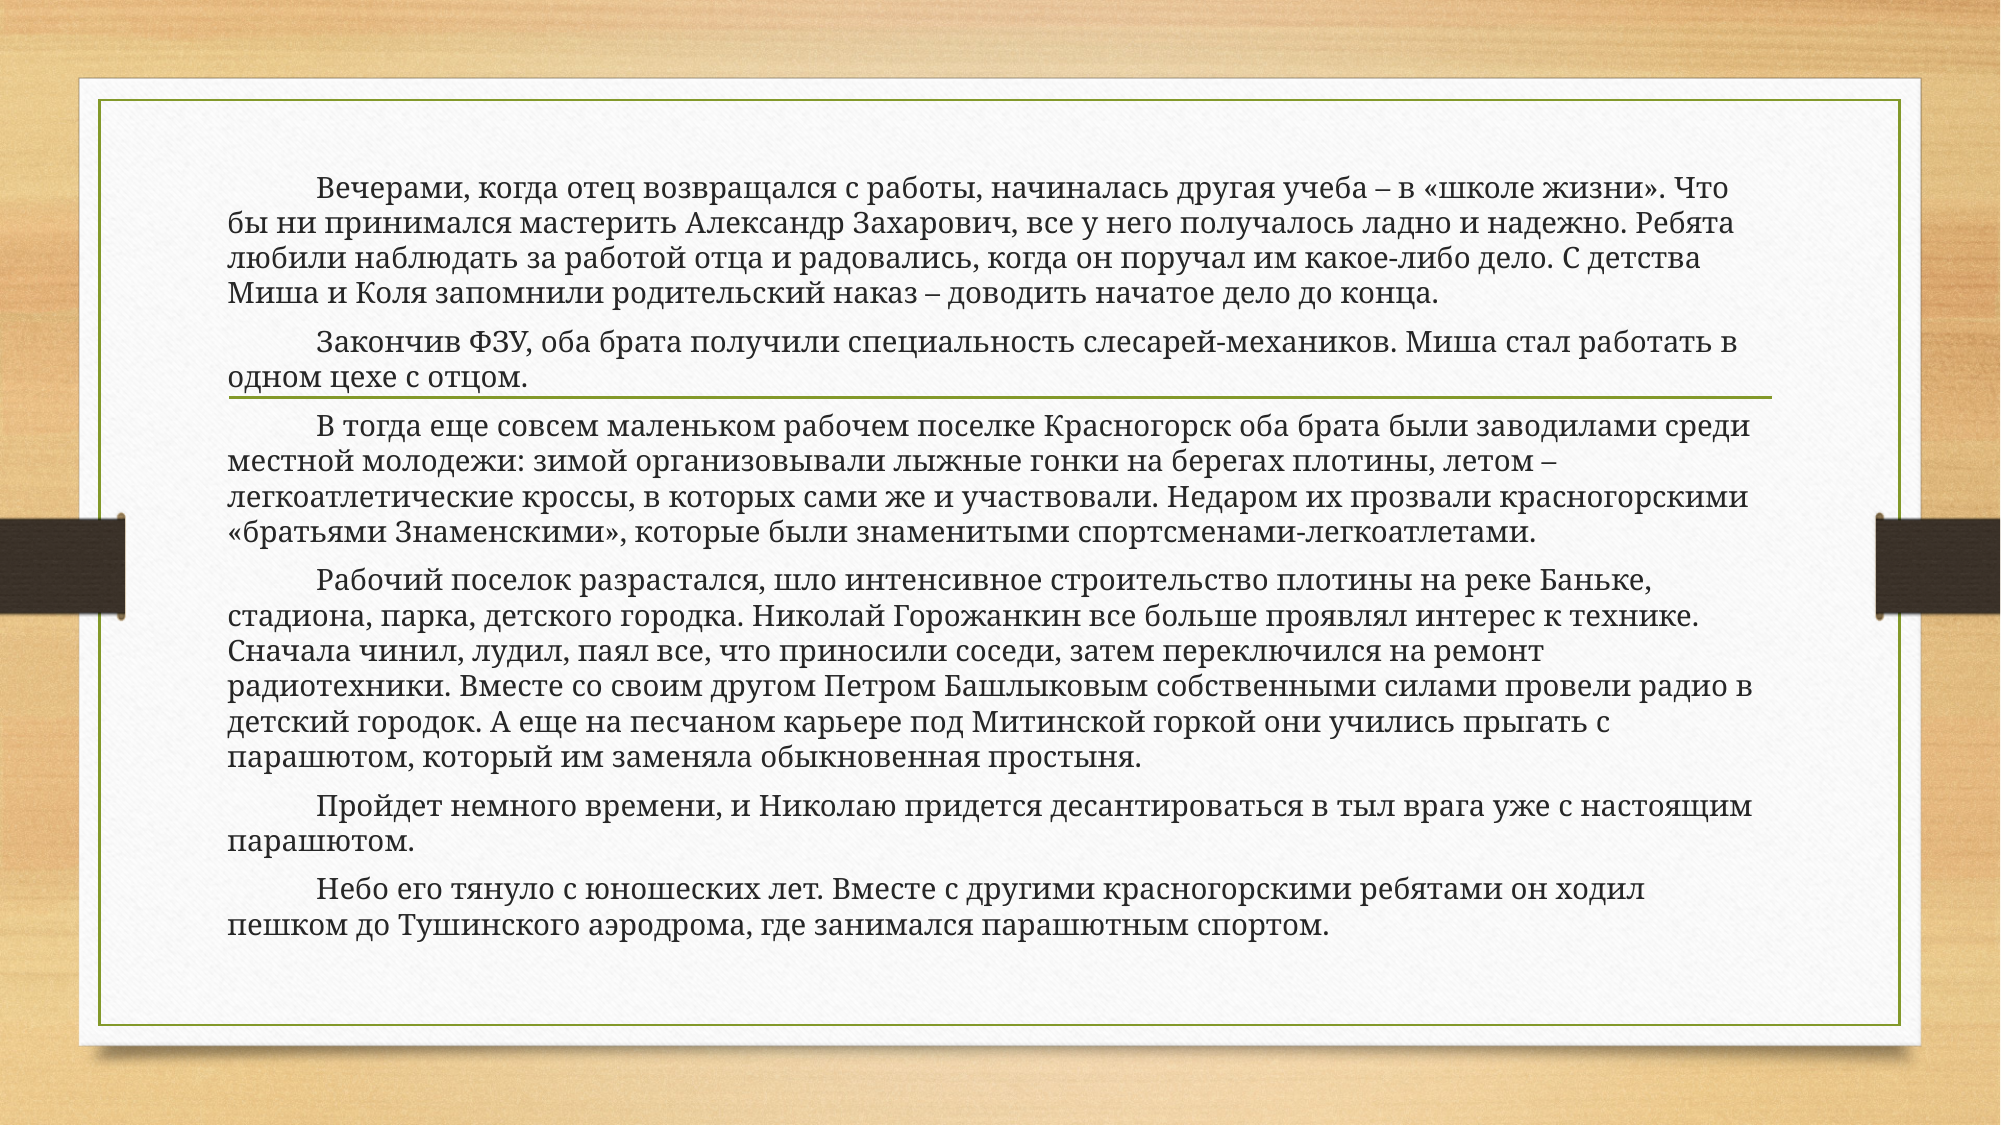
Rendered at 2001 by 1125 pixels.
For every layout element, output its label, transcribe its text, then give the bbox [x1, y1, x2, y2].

picture [0, 0, 2001, 1125]
list Вечерами, когда отец возвращался с работы, начиналась другая учеба – в «школе жизни». Что бы ни принимался мастерить Александр Захарович, все у него получалось ладно и надежно. Ребята любили наблюдать за работой отца и радовались, когда он поручал им какое-либо дело. С детства Миша и Коля запомнили родительский наказ – доводить начатое дело до конца. Закончив ФЗУ, оба брата получили специальность слесарей-механиков. Миша стал работать в одном цехе с отцом. В тогда еще совсем маленьком рабочем поселке Красногорск оба брата были заводилами среди местной молодежи: зимой организовывали лыжные гонки на берегах плотины, летом – легкоатлетические кроссы, в которых сами же и участвовали. Недаром их прозвали красногорскими «братьями Знаменскими», которые были знаменитыми спортсменами-легкоатлетами. Рабочий поселок разрастался, шло интенсивное строительство плотины на реке Баньке, стадиона, парка, детского городка. Николай Горожанкин все больше проявлял интерес к технике. Сначала чинил, лудил, паял все, что приносили соседи, затем переключился на ремонт радиотехники. Вместе со своим другом Петром Башлыковым собственными силами провели радио в детский городок. А еще на песчаном карьере под Митинской горкой они учились прыгать с парашютом, который им заменяла обыкновенная простыня. Пройдет немного времени, и Николаю придется десантироваться в тыл врага уже с настоящим парашютом. Небо его тянуло с юношеских лет. Вместе с другими красногорскими ребятами он ходил пешком до Тушинского аэродрома, где занимался парашютным спортом. [212, 161, 1788, 964]
